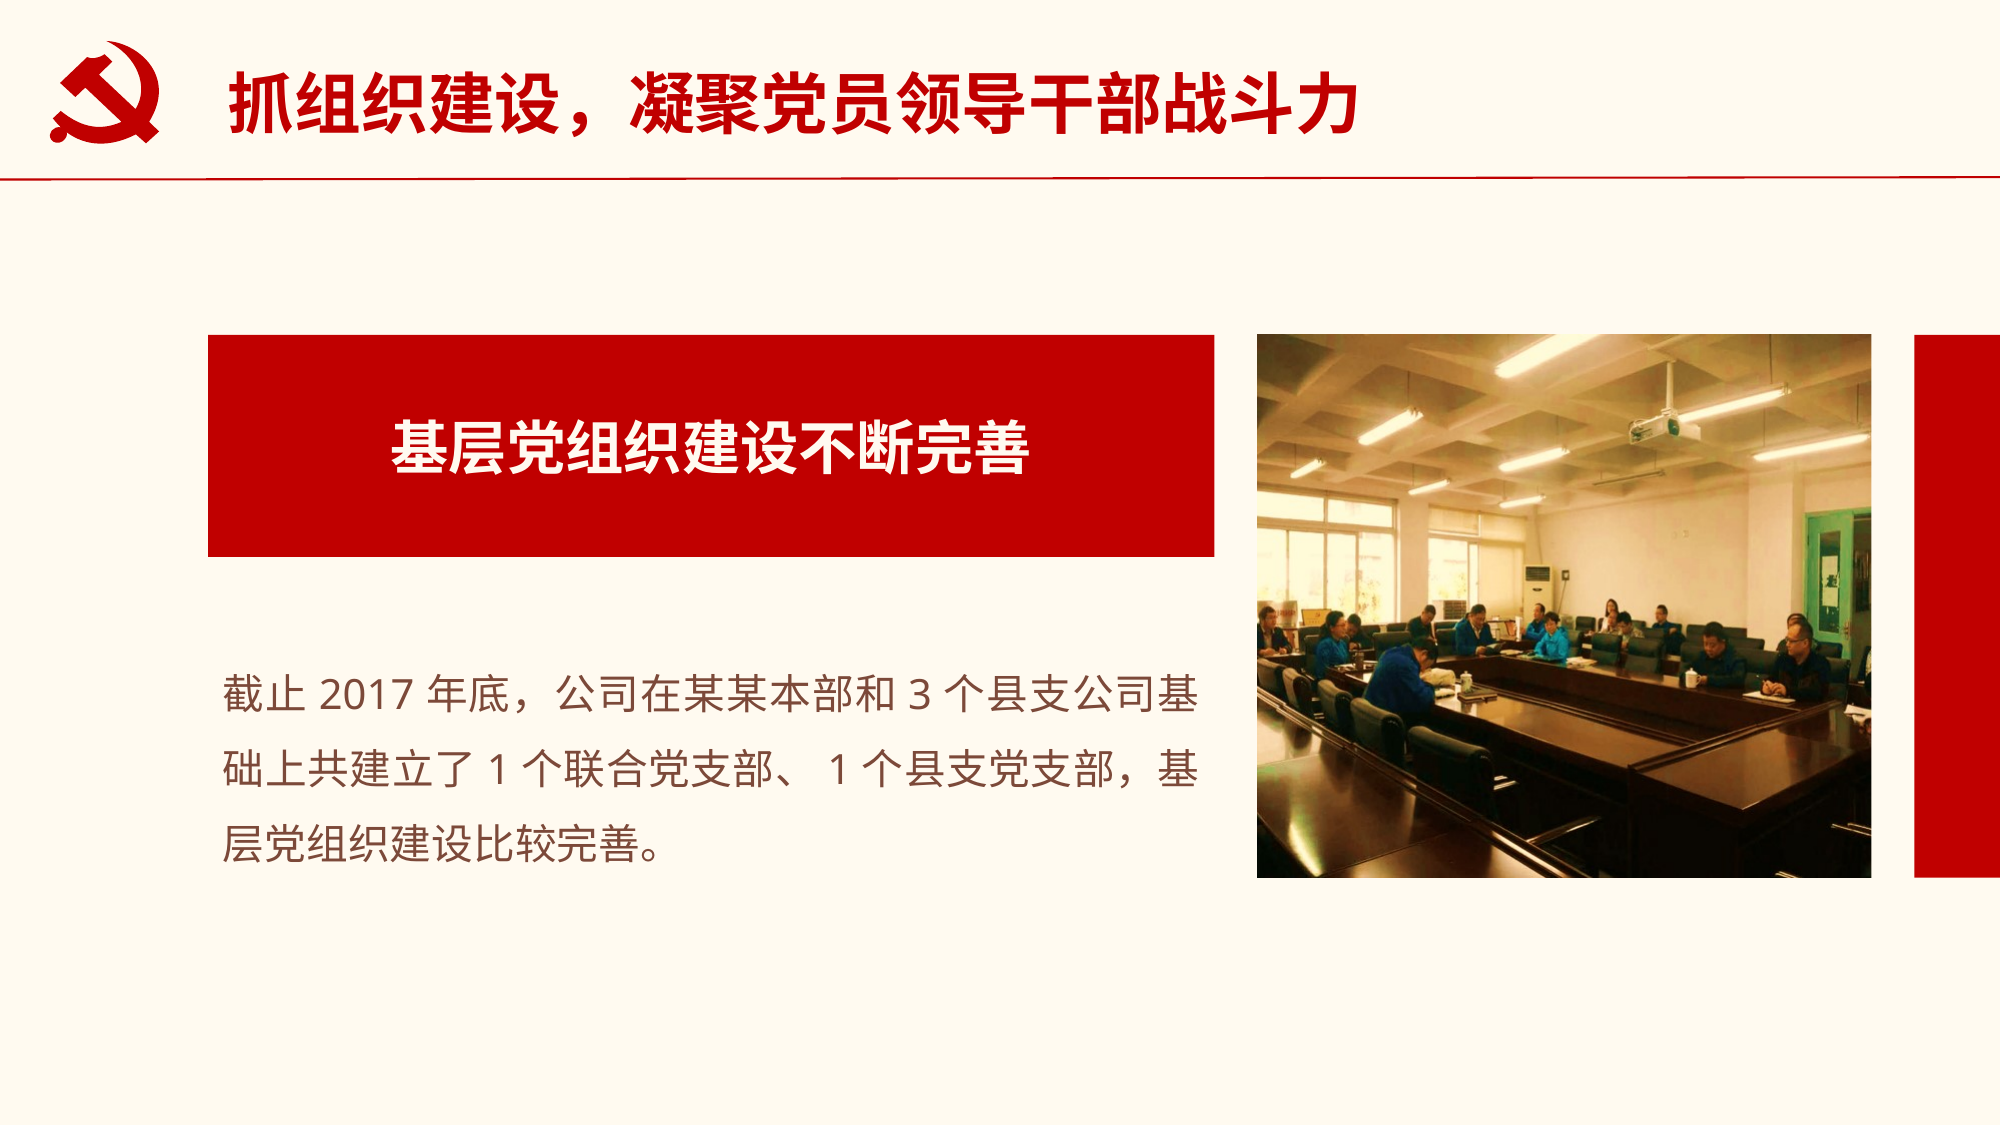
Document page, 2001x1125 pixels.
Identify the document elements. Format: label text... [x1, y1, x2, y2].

text_box 抓组织建设，凝聚党员领导干部战斗力 [213, 54, 1378, 149]
text_box 截止2017年底，公司在某某本部和3个县支公司基础上共建立了1个联合党支部、1个县支党支部，基层党组织建设比较完善。 [208, 635, 1215, 875]
text_box [1913, 334, 2000, 879]
text_box [1256, 334, 1872, 879]
text_box 基层党组织建设不断完善 [207, 334, 1215, 558]
